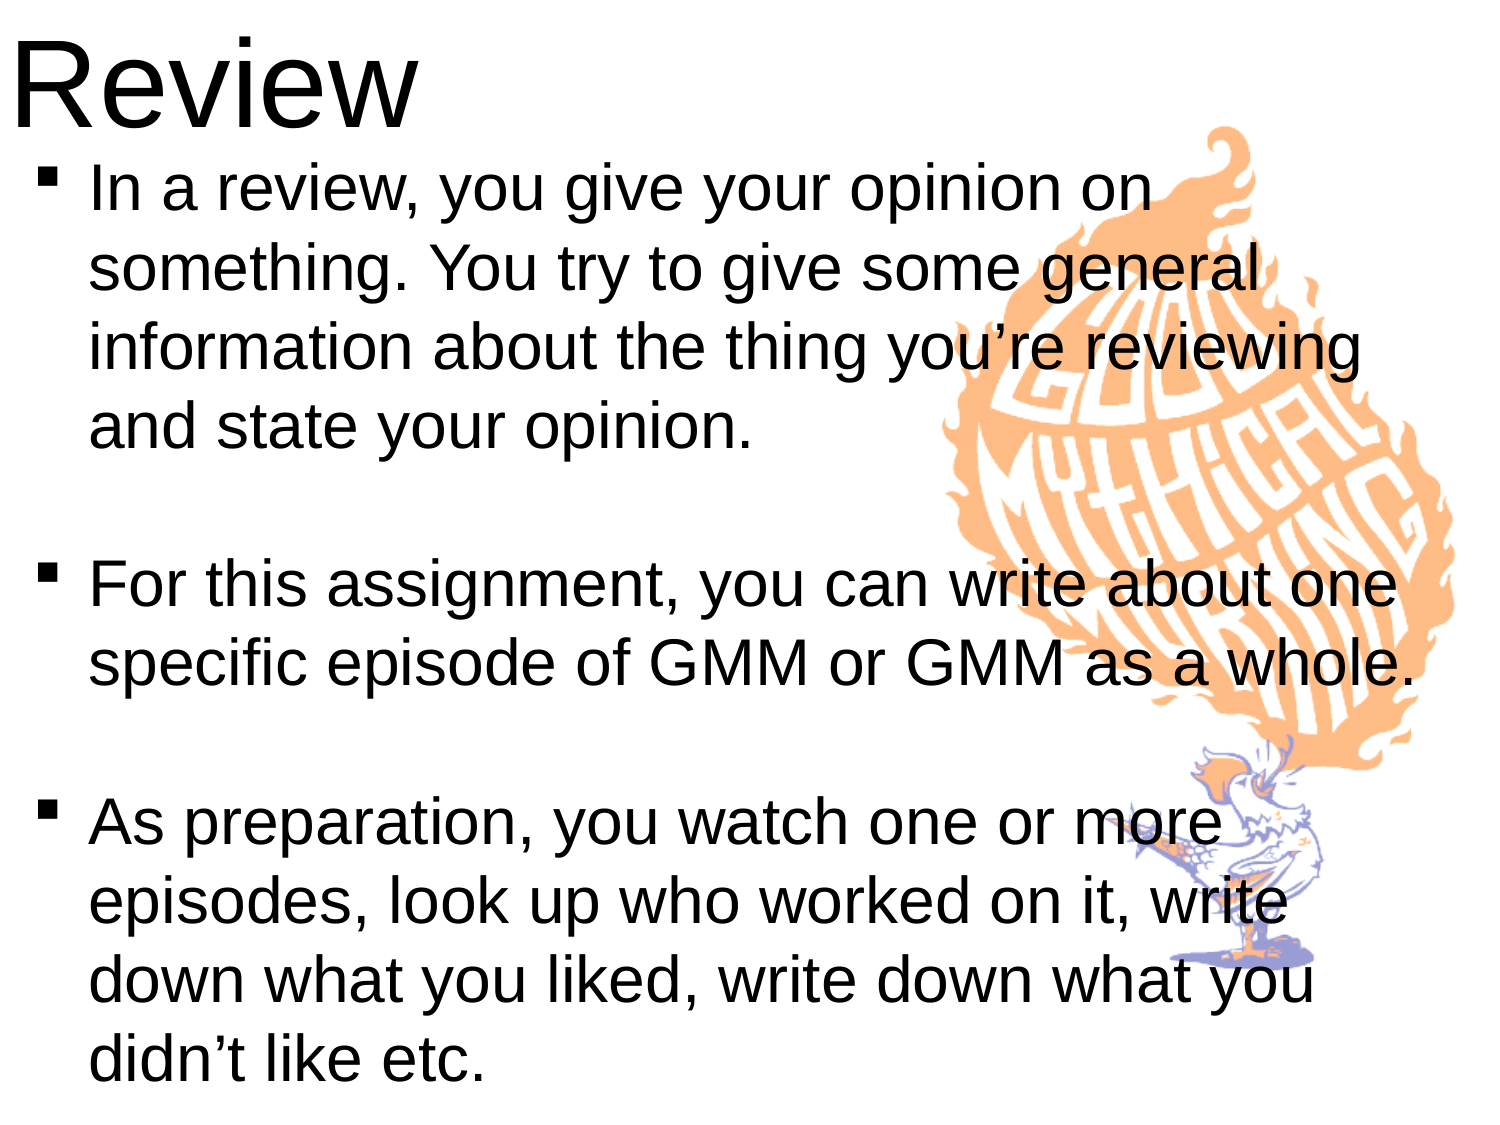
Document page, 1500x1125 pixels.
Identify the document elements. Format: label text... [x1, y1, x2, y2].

picture [773, 101, 1500, 1000]
list In a review, you give your opinion on something. You try to give some general information about the thing you’re reviewing and state your opinion. For this assignment, you can write about one specific episode of GMM or GMM as a whole. As preparation, you watch one or more episodes, look up who worked on it, write down what you liked, write down what you didn’t like etc. [17, 137, 1447, 1125]
title Review [0, 0, 1344, 172]
